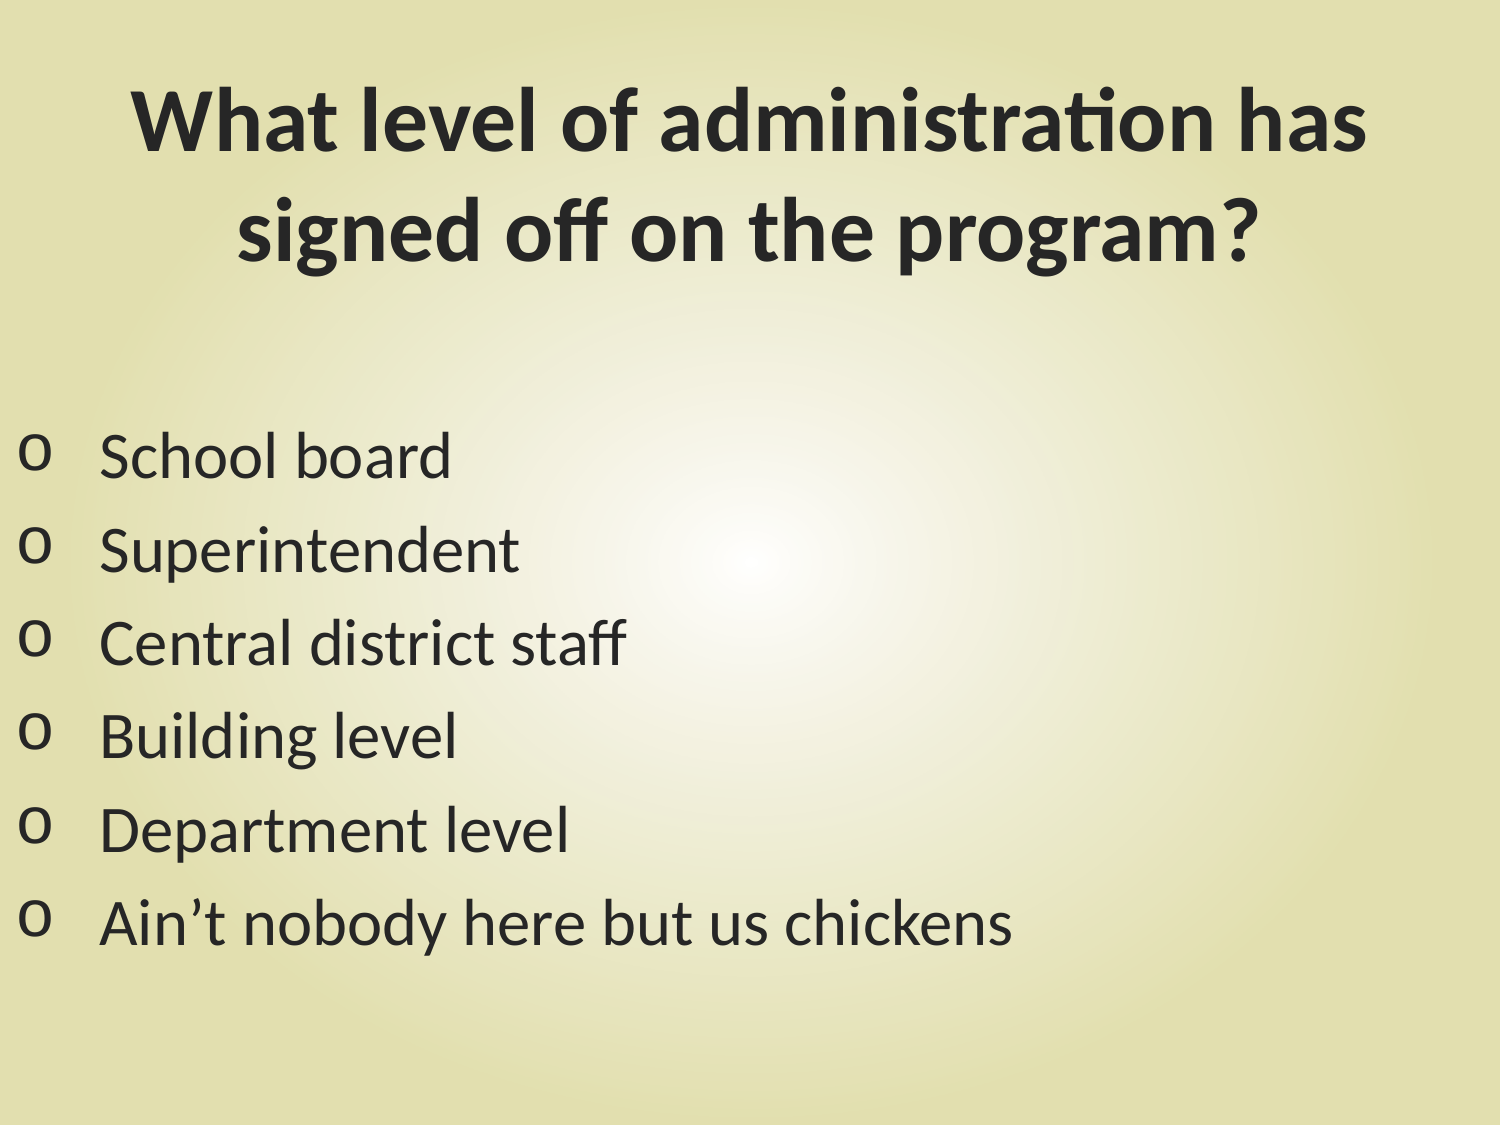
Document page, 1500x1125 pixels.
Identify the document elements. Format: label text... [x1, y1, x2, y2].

list School board Superintendent Central district staff Building level Department level Ain’t nobody here but us chickens [0, 404, 1470, 837]
picture [0, 0, 1500, 1125]
title What level of administration has signed off on the program? [75, 76, 1425, 264]
